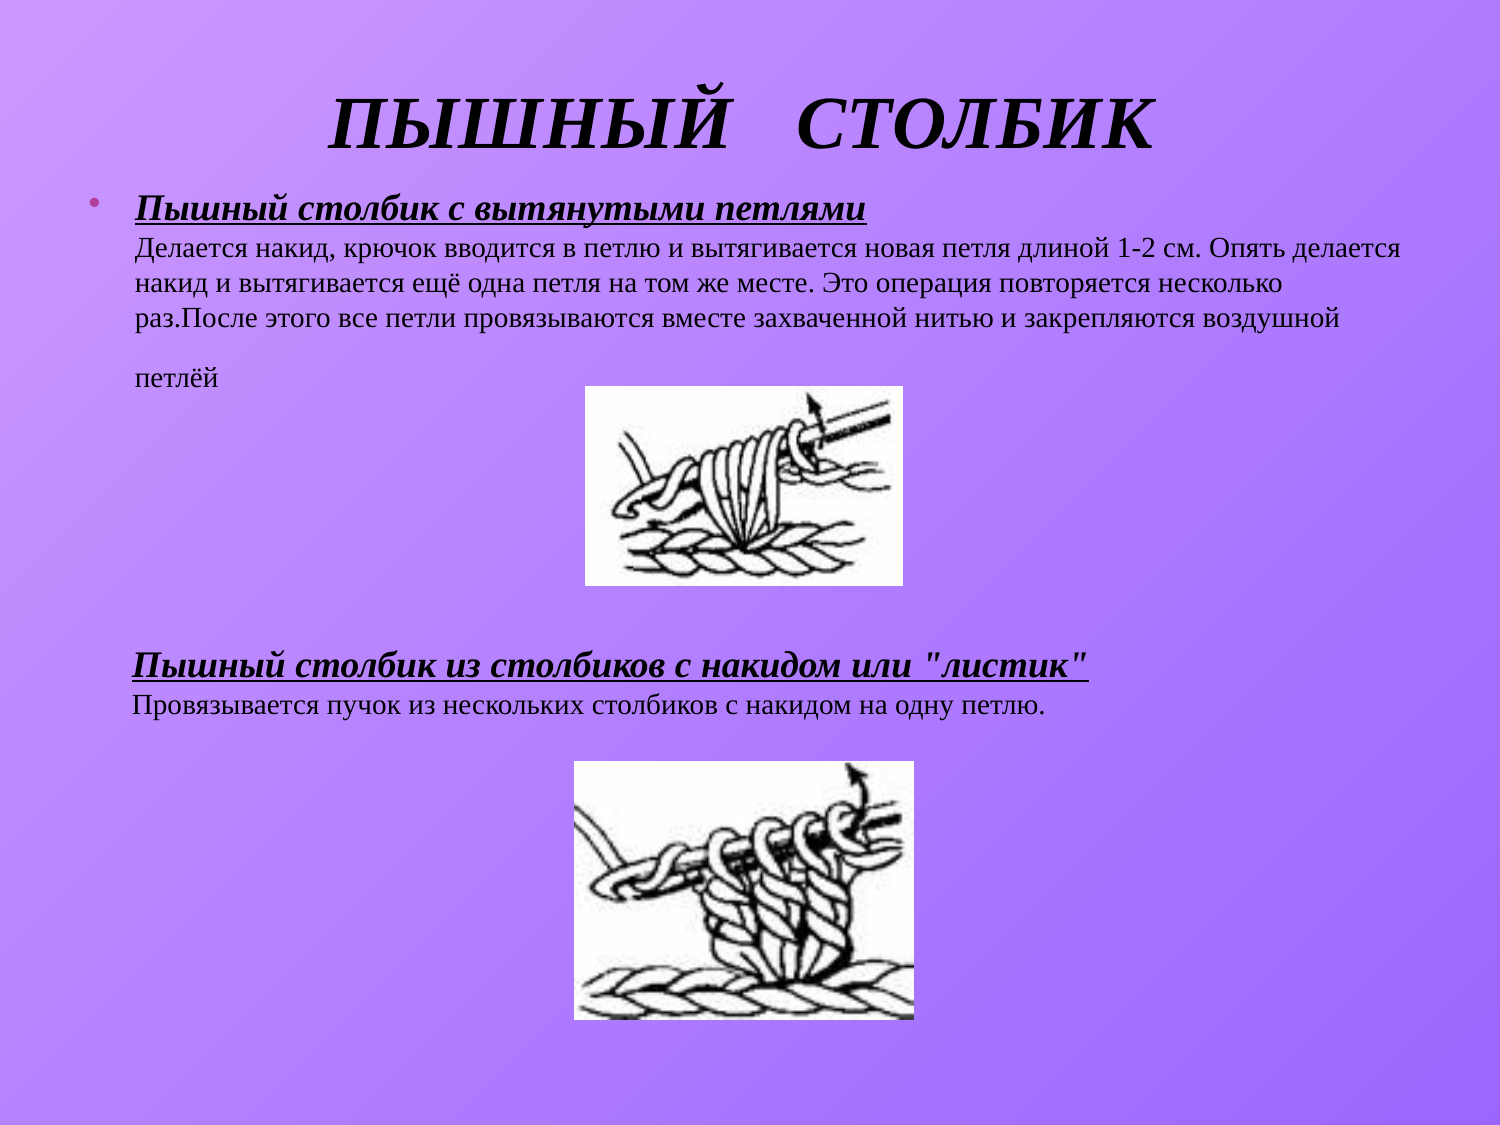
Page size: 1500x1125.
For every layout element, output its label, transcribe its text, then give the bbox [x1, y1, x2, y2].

picture [573, 761, 915, 1020]
list Пышный столбик с вытянутыми петлями Делается накид, крючок вводится в петлю и вытягивается новая петля длиной 1-2 см. Опять делается накид и вытягивается ещё одна петля на том же месте. Это операция повторяется несколько раз.После этого все петли провязываются вместе захваченной нитью и закрепляются воздушной петлёй [75, 175, 1418, 1059]
title Пышный столбик [75, 52, 1407, 164]
picture [585, 386, 903, 587]
text_box Пышный столбик из столбиков с накидом или "листик" Провязывается пучок из нескольких столбиков с накидом на одну петлю. [117, 632, 1407, 773]
